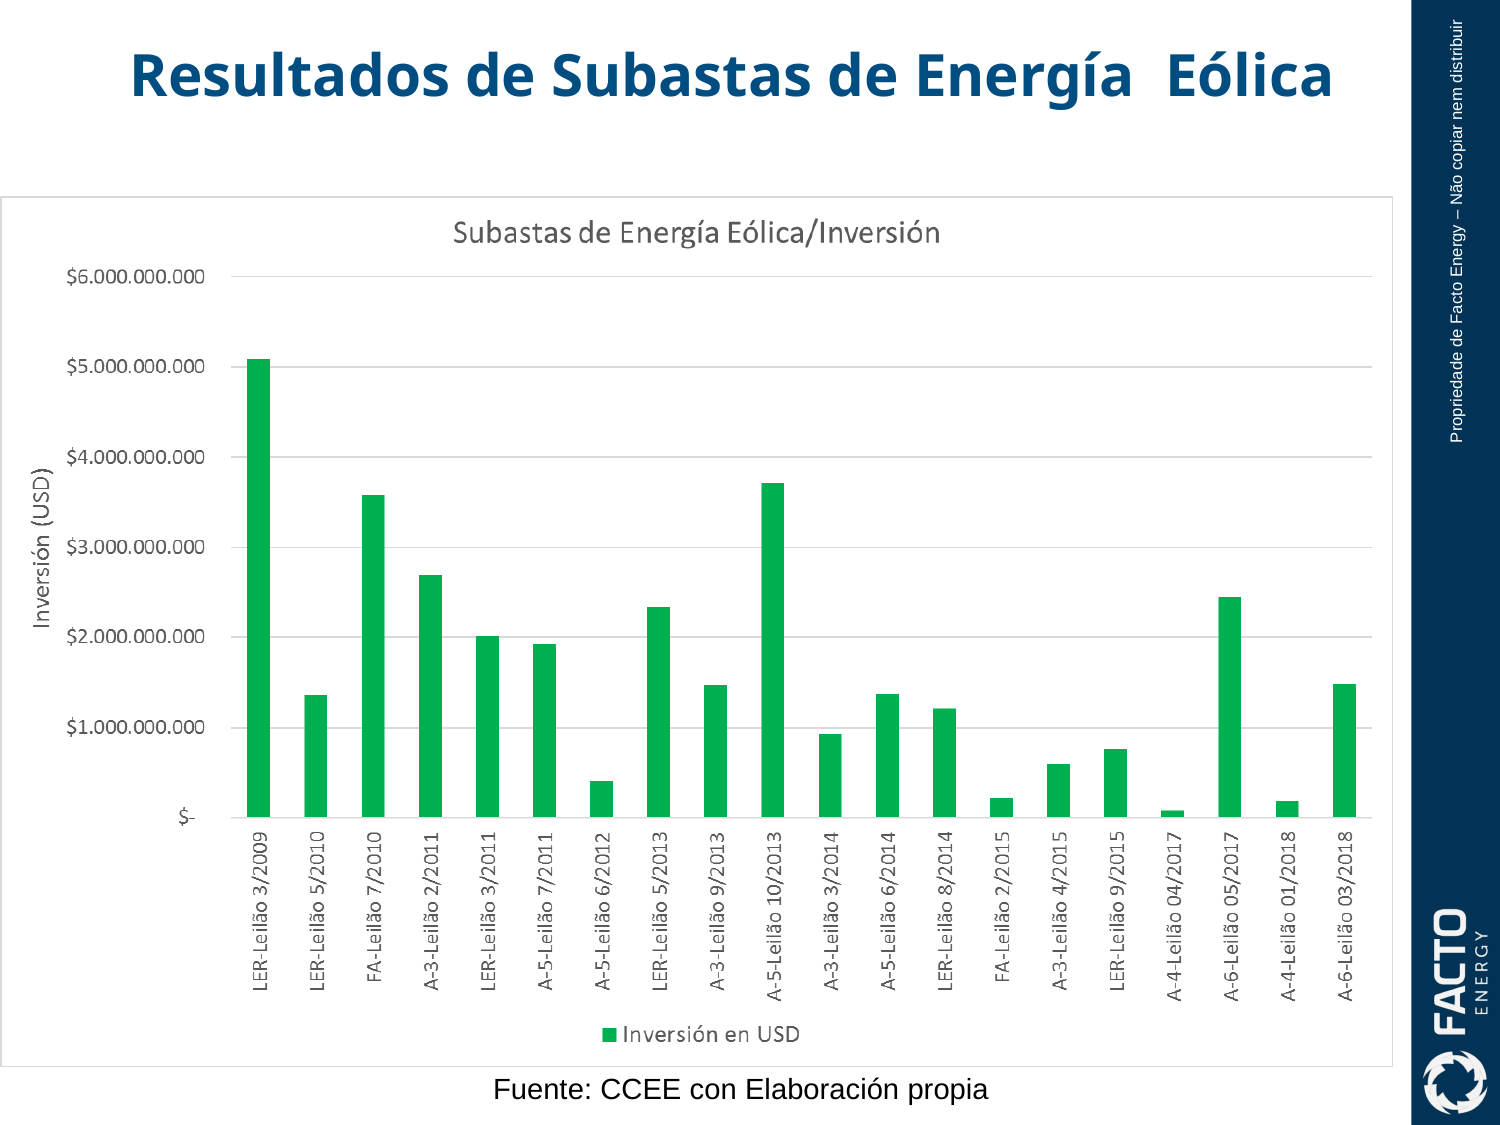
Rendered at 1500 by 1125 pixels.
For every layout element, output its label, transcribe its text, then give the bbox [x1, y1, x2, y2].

text_box Fuente: CCEE con Elaboración propia [478, 1074, 1022, 1113]
text_box Resultados de Subastas de Energía Eólica [66, 30, 1399, 116]
text_box [1411, 1055, 1500, 1125]
text_box [1411, 0, 1500, 974]
text_box Propriedade de Facto Energy – Não copiar nem distribuir [1437, 4, 1473, 458]
picture [0, 196, 1500, 1118]
